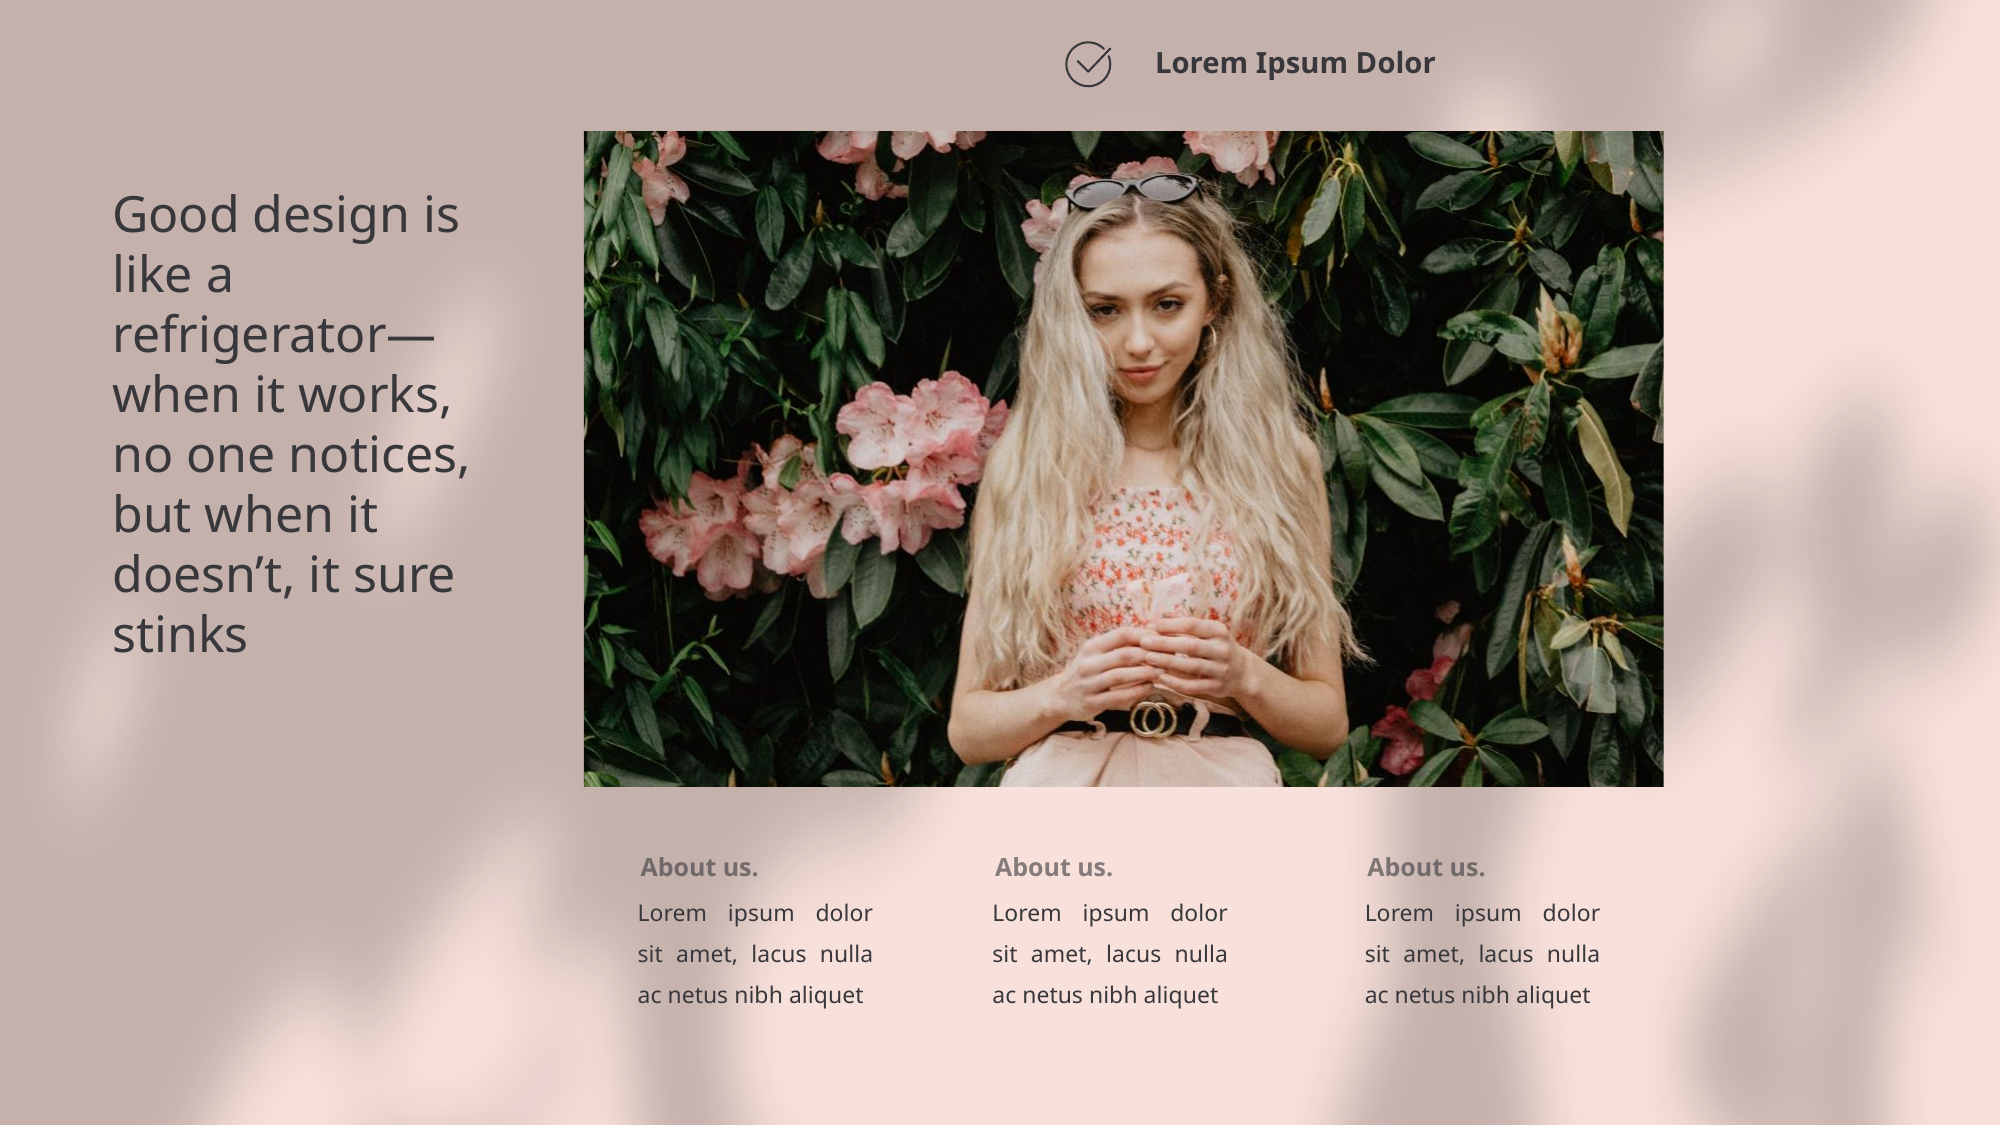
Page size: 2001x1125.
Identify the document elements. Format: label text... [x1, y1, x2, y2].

text_box Lorem ipsum dolor sit amet, lacus nulla ac netus nibh aliquet [1349, 877, 1616, 1016]
text_box About us. [640, 836, 889, 882]
text_box Good design is like a refrigerator—when it works, no one notices, but when it doesn’t, it sure stinks [97, 175, 520, 671]
picture [583, 131, 1664, 788]
text_box Lorem Ipsum Dolor [1140, 41, 1715, 109]
text_box [1065, 41, 1112, 88]
text_box Lorem ipsum dolor sit amet, lacus nulla ac netus nibh aliquet [623, 877, 889, 1016]
text_box About us. [995, 836, 1244, 882]
text_box Lorem ipsum dolor sit amet, lacus nulla ac netus nibh aliquet [977, 877, 1244, 1016]
text_box About us. [1367, 836, 1616, 882]
